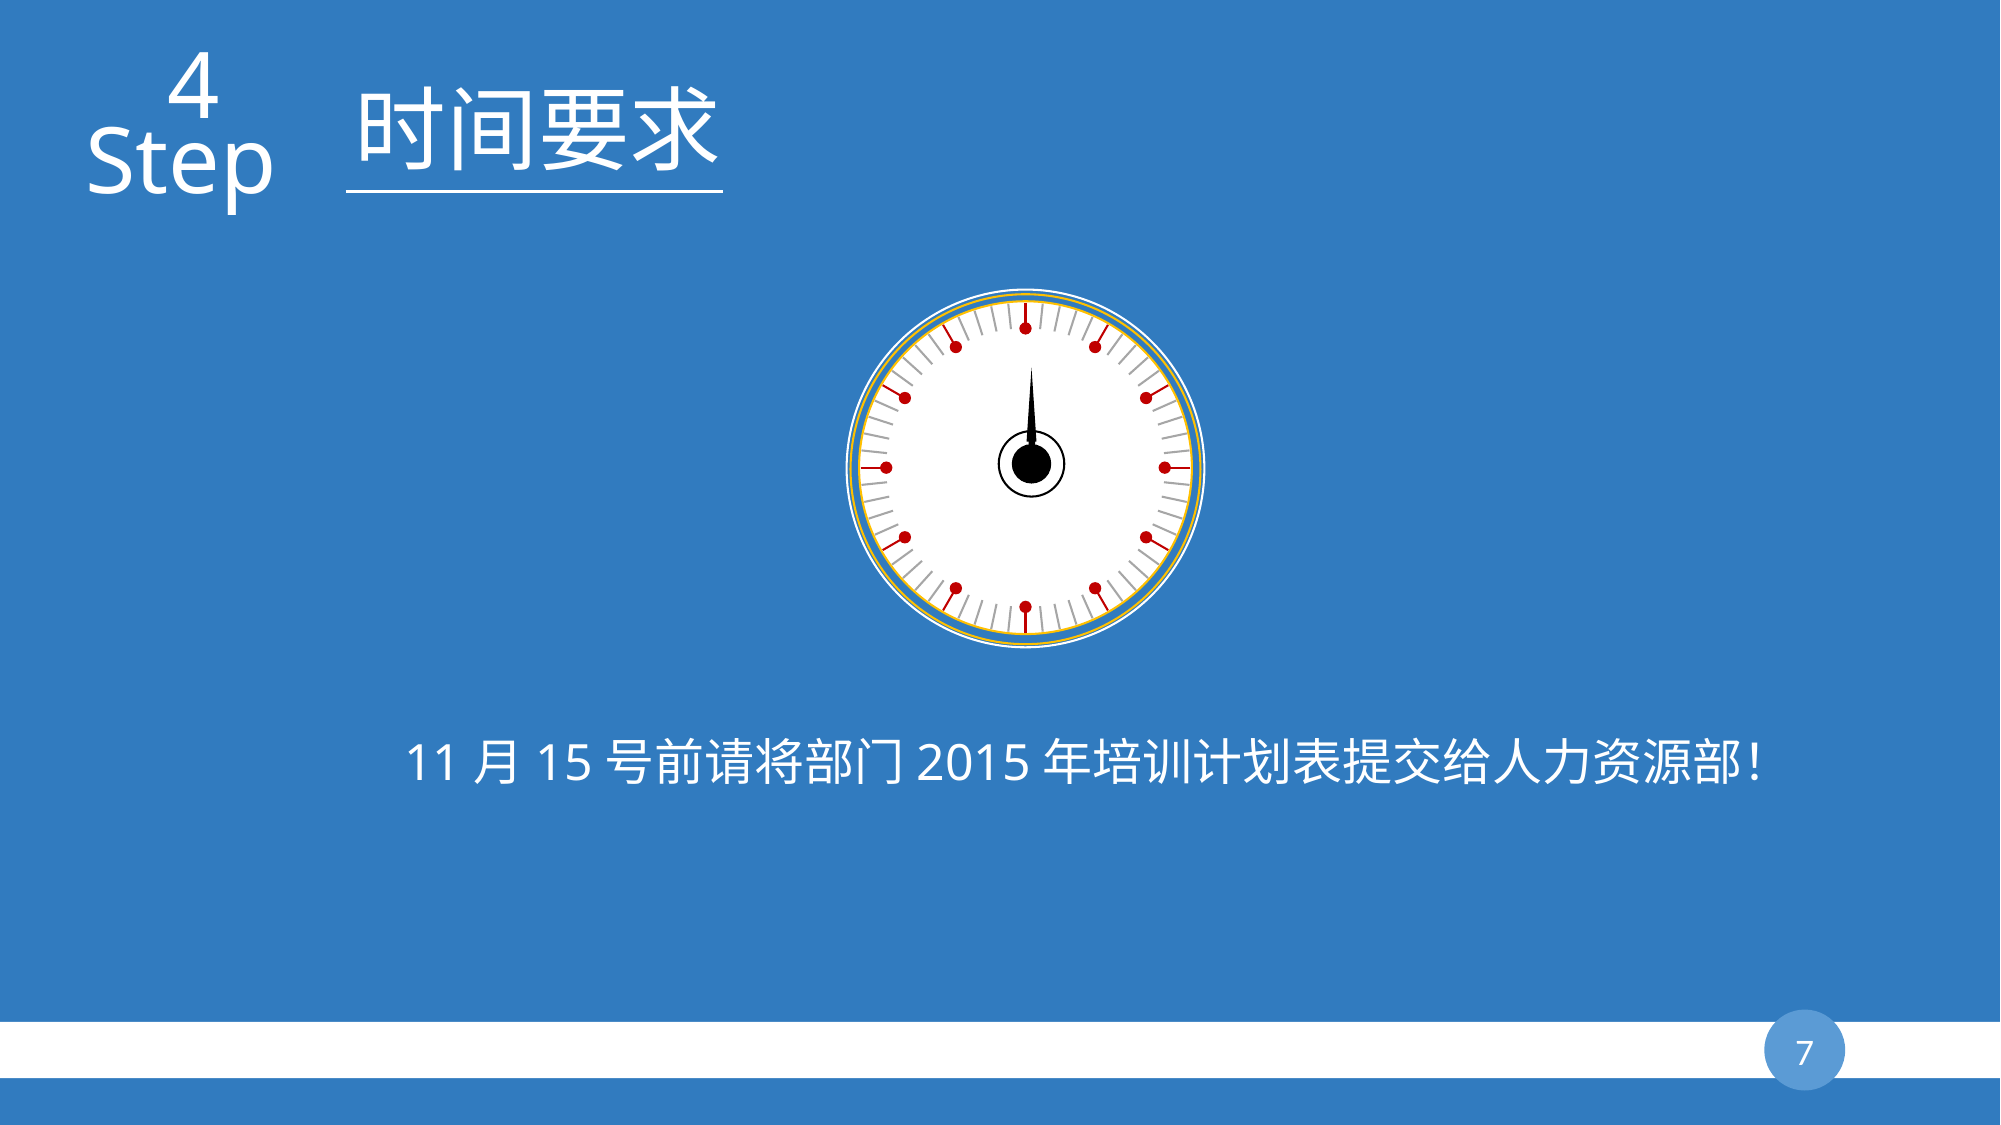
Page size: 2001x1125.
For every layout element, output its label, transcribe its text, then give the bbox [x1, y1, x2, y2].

text_box 时间要求 [340, 76, 815, 192]
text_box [1026, 367, 1038, 561]
text_box 4 [152, 19, 248, 144]
text_box Step [70, 94, 330, 220]
text_box 11月15号前请将部门2015年培训计划表提交给人力资源部！ [389, 723, 1763, 799]
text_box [846, 289, 1205, 648]
